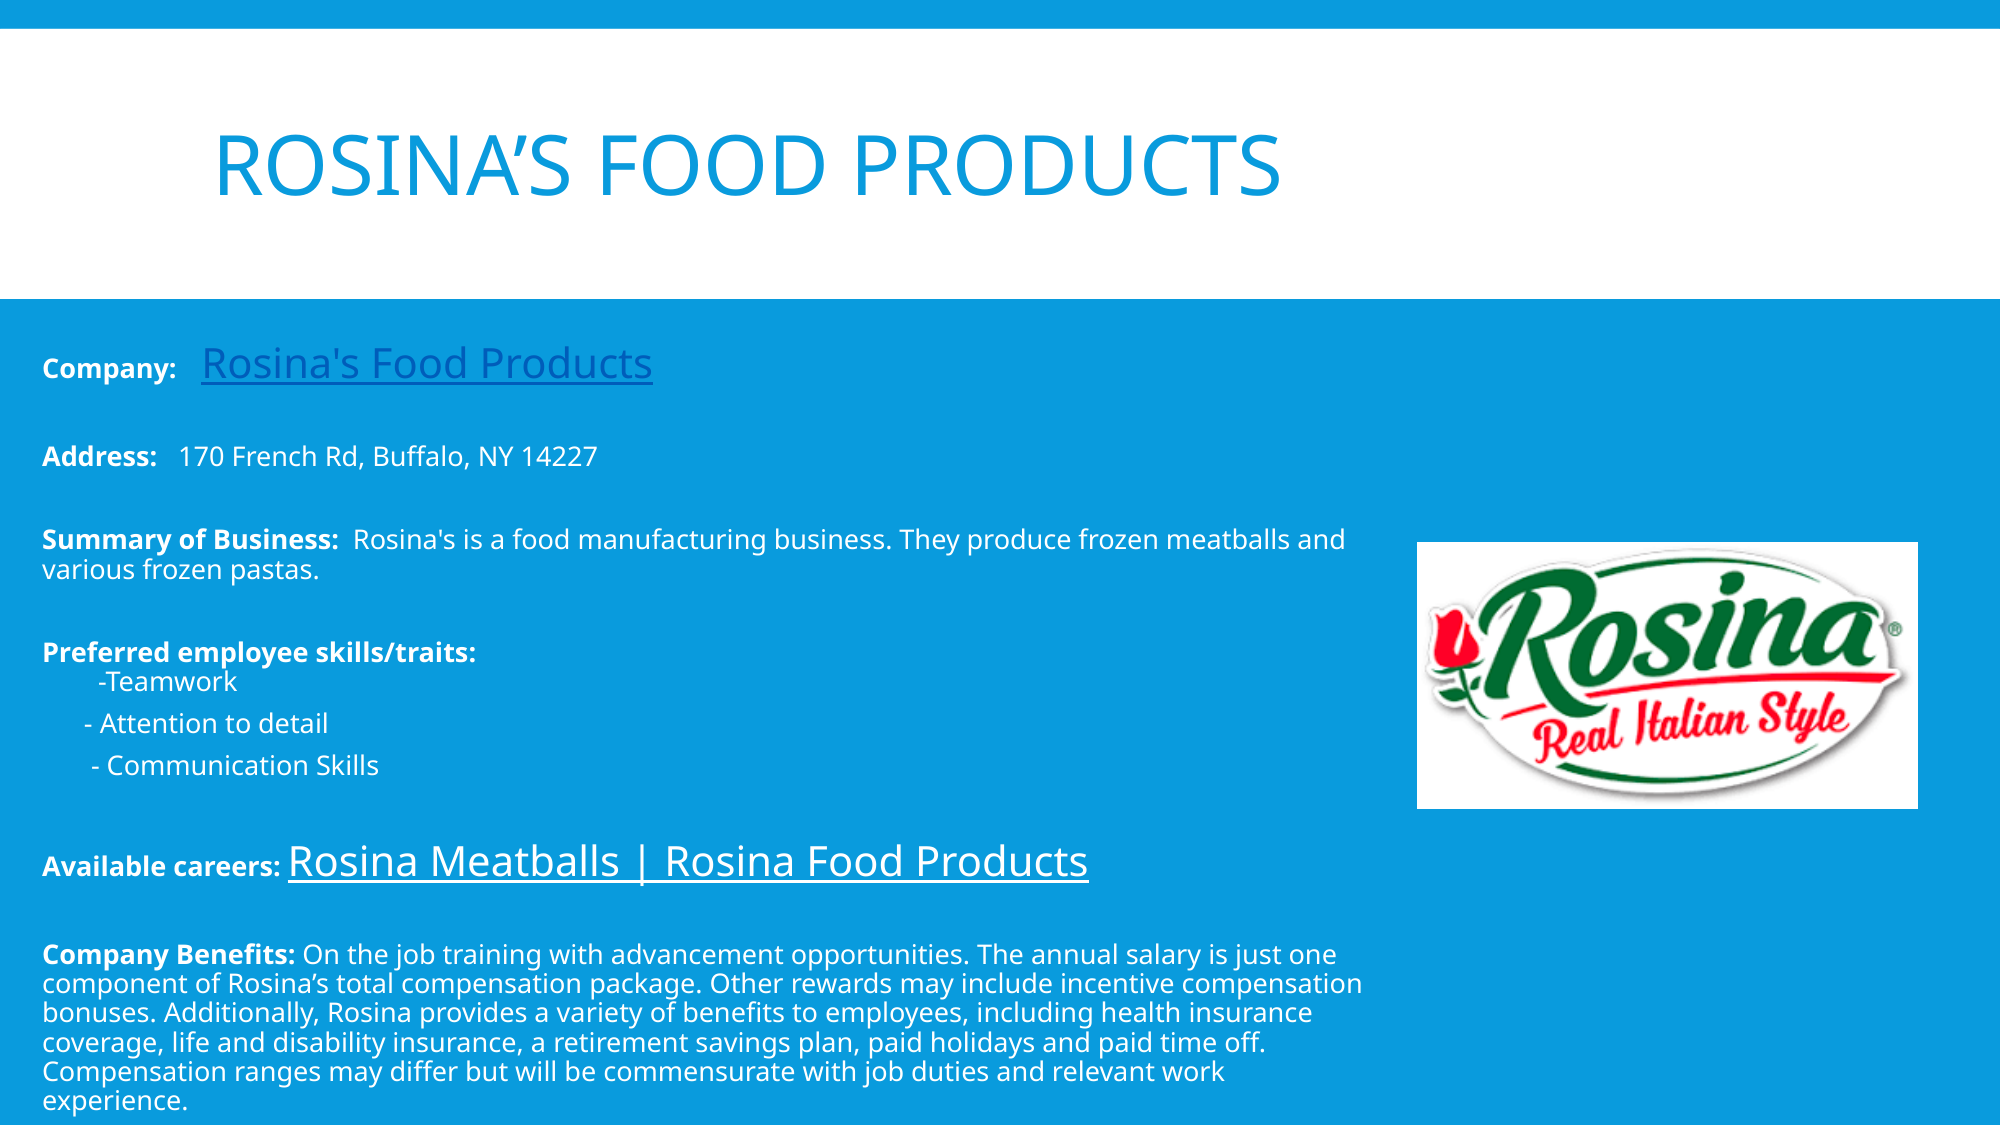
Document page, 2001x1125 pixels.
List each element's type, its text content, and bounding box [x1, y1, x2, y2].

text_box Company: Rosina's Food Products Address: 170 French Rd, Buffalo, NY 14227 Summary of Business: Rosina's is a food manufacturing business. They produce frozen meatballs and various frozen pastas. Preferred employee skills/traits: -Teamwork - Attention to detail - Communication Skills Available careers: Rosina Meatballs | Rosina Food Products Company Benefits: On the job training with advancement opportunities. The annual salary is just one component of Rosina’s total compensation package. Other rewards may include incentive compensation bonuses. Additionally, Rosina provides a variety of benefits to employees, including health insurance coverage, life and disability insurance, a retirement savings plan, paid holidays and paid time off. Compensation ranges may differ but will be commensurate with job duties and relevant work experience. [26, 329, 1393, 1084]
title ROSINA’s Food products [197, 46, 1803, 295]
picture [168, 1097, 179, 1109]
picture [123, 1097, 134, 1109]
picture [44, 1097, 55, 1109]
picture [143, 1096, 150, 1109]
picture [1418, 543, 1917, 808]
picture [90, 1098, 101, 1106]
picture [82, 1099, 86, 1109]
text_box [0, 28, 2000, 300]
